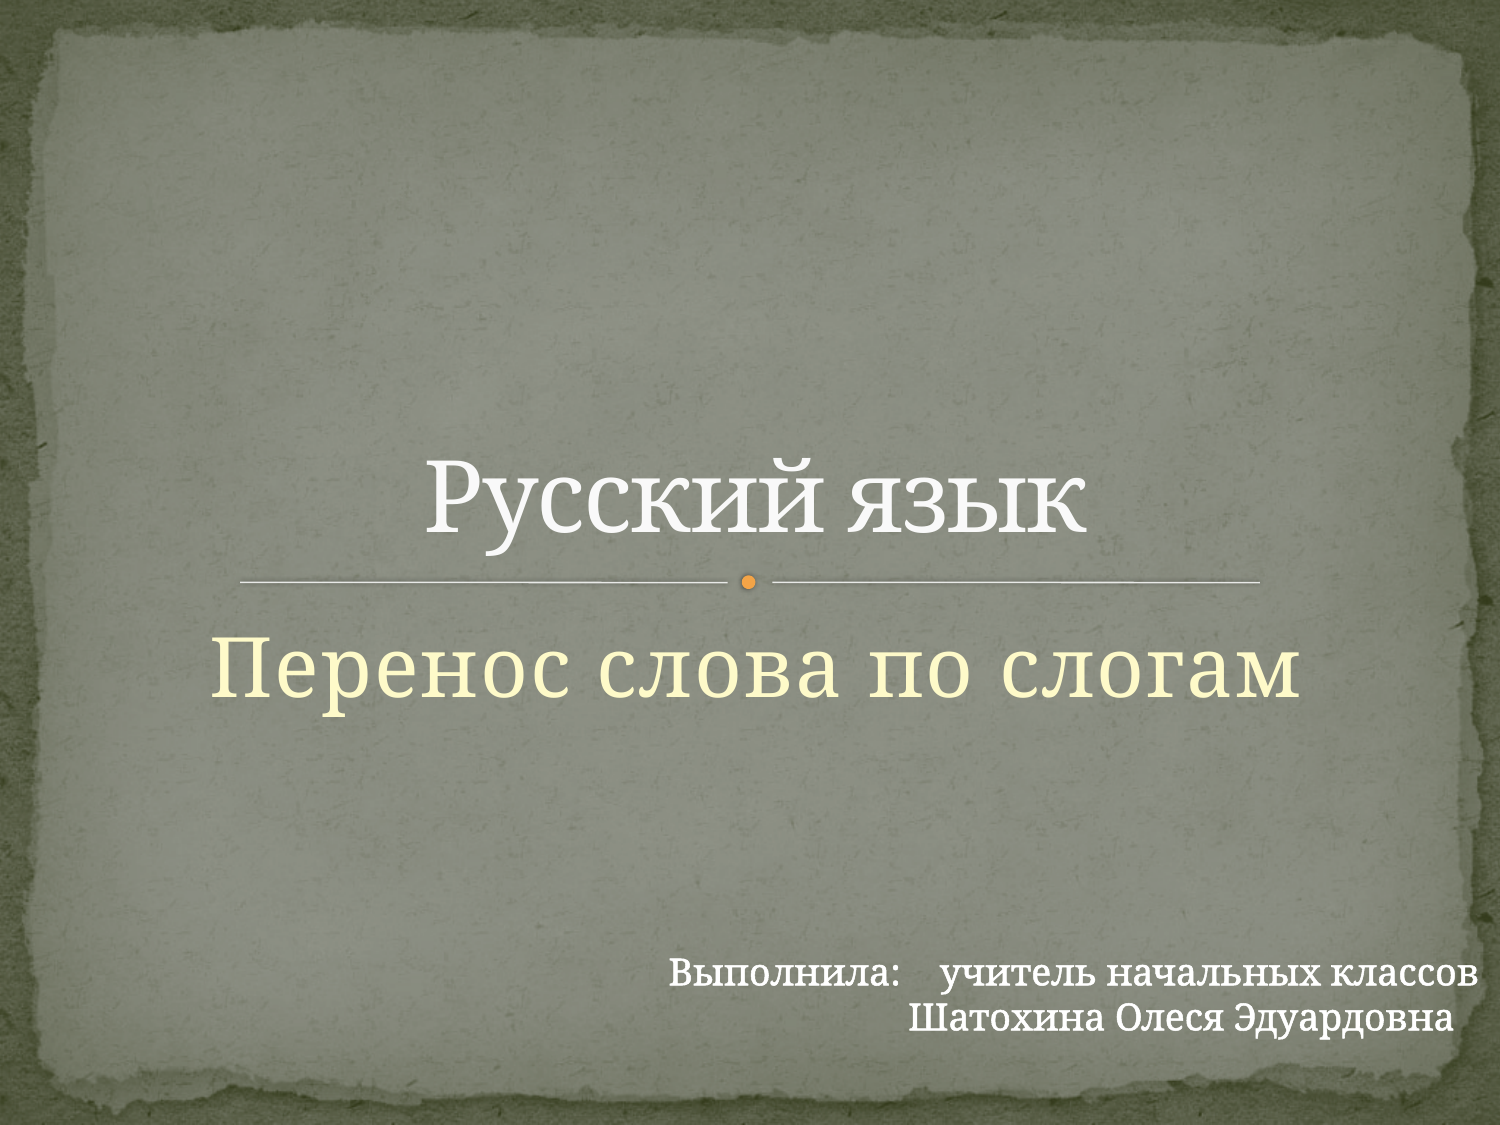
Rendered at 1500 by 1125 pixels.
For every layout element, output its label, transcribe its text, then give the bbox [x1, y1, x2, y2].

subtitle Перенос слова по слогам [75, 606, 1438, 795]
text_box Выполнила: учитель начальных классов Шатохина Олеся Эдуардовна [653, 940, 1495, 1046]
title Русский язык [74, 235, 1438, 561]
